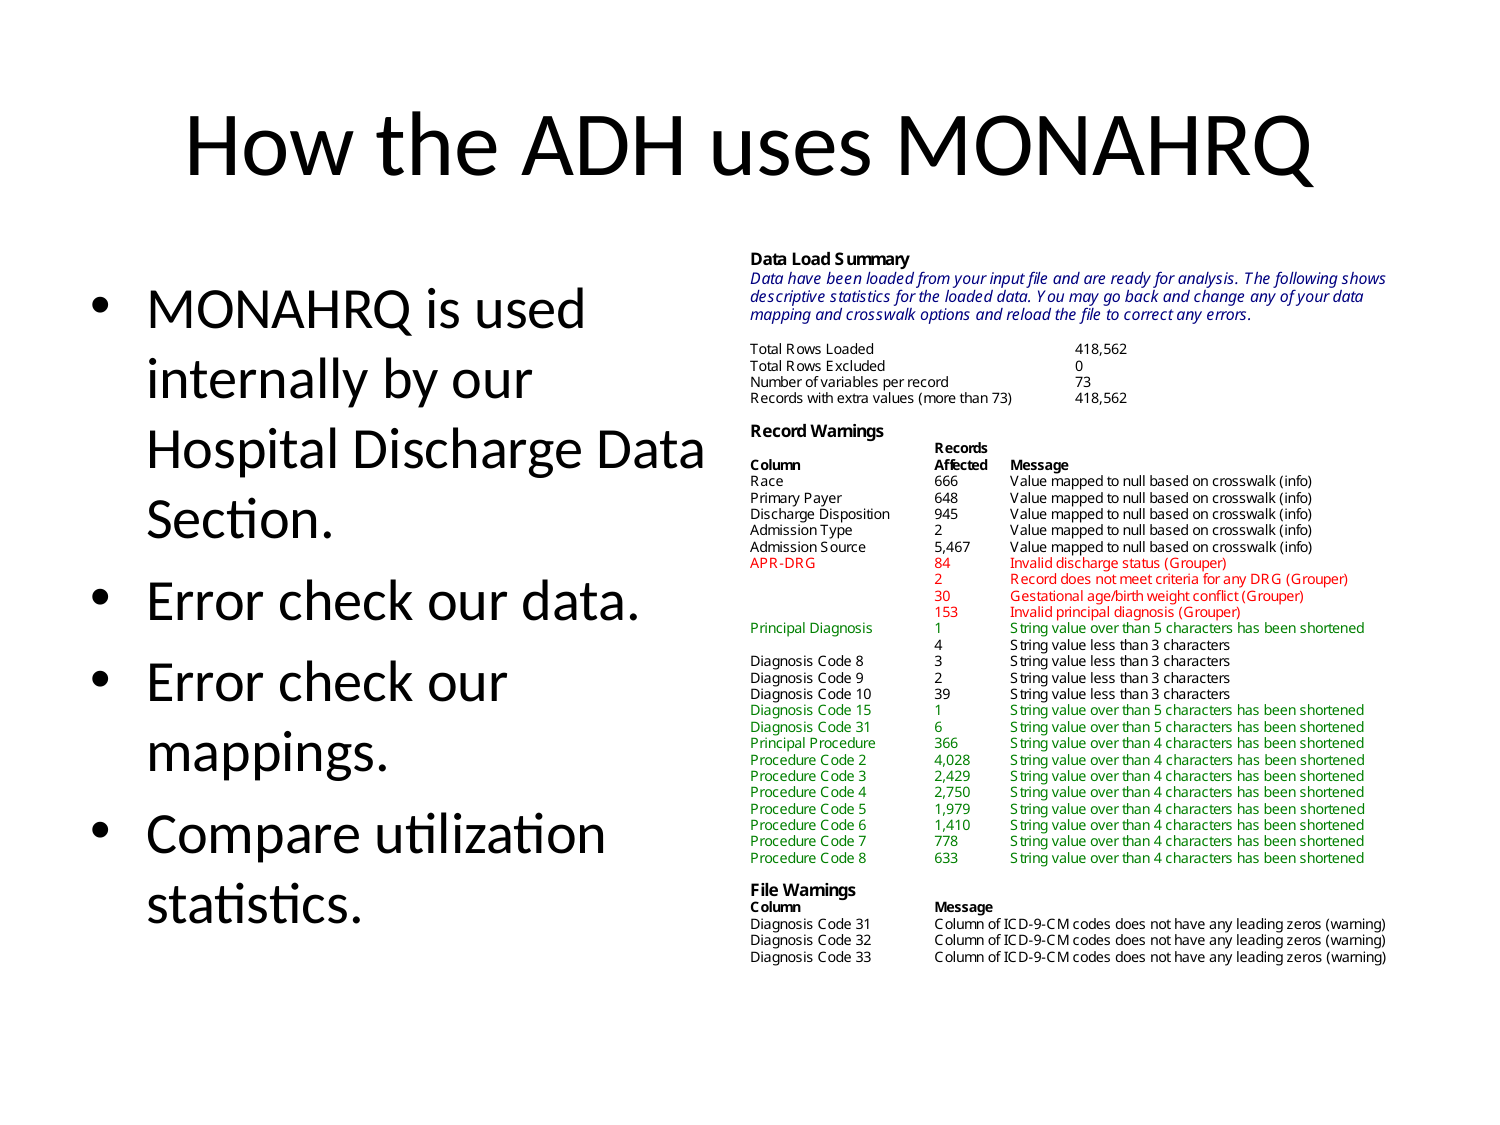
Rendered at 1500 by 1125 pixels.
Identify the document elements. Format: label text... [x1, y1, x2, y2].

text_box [749, 249, 1426, 973]
title How the ADH uses MONAHRQ [75, 45, 1425, 233]
list MONAHRQ is used internally by our Hospital Discharge Data Section. Error check our data. Error check our mappings. Compare utilization statistics. [75, 262, 738, 1025]
